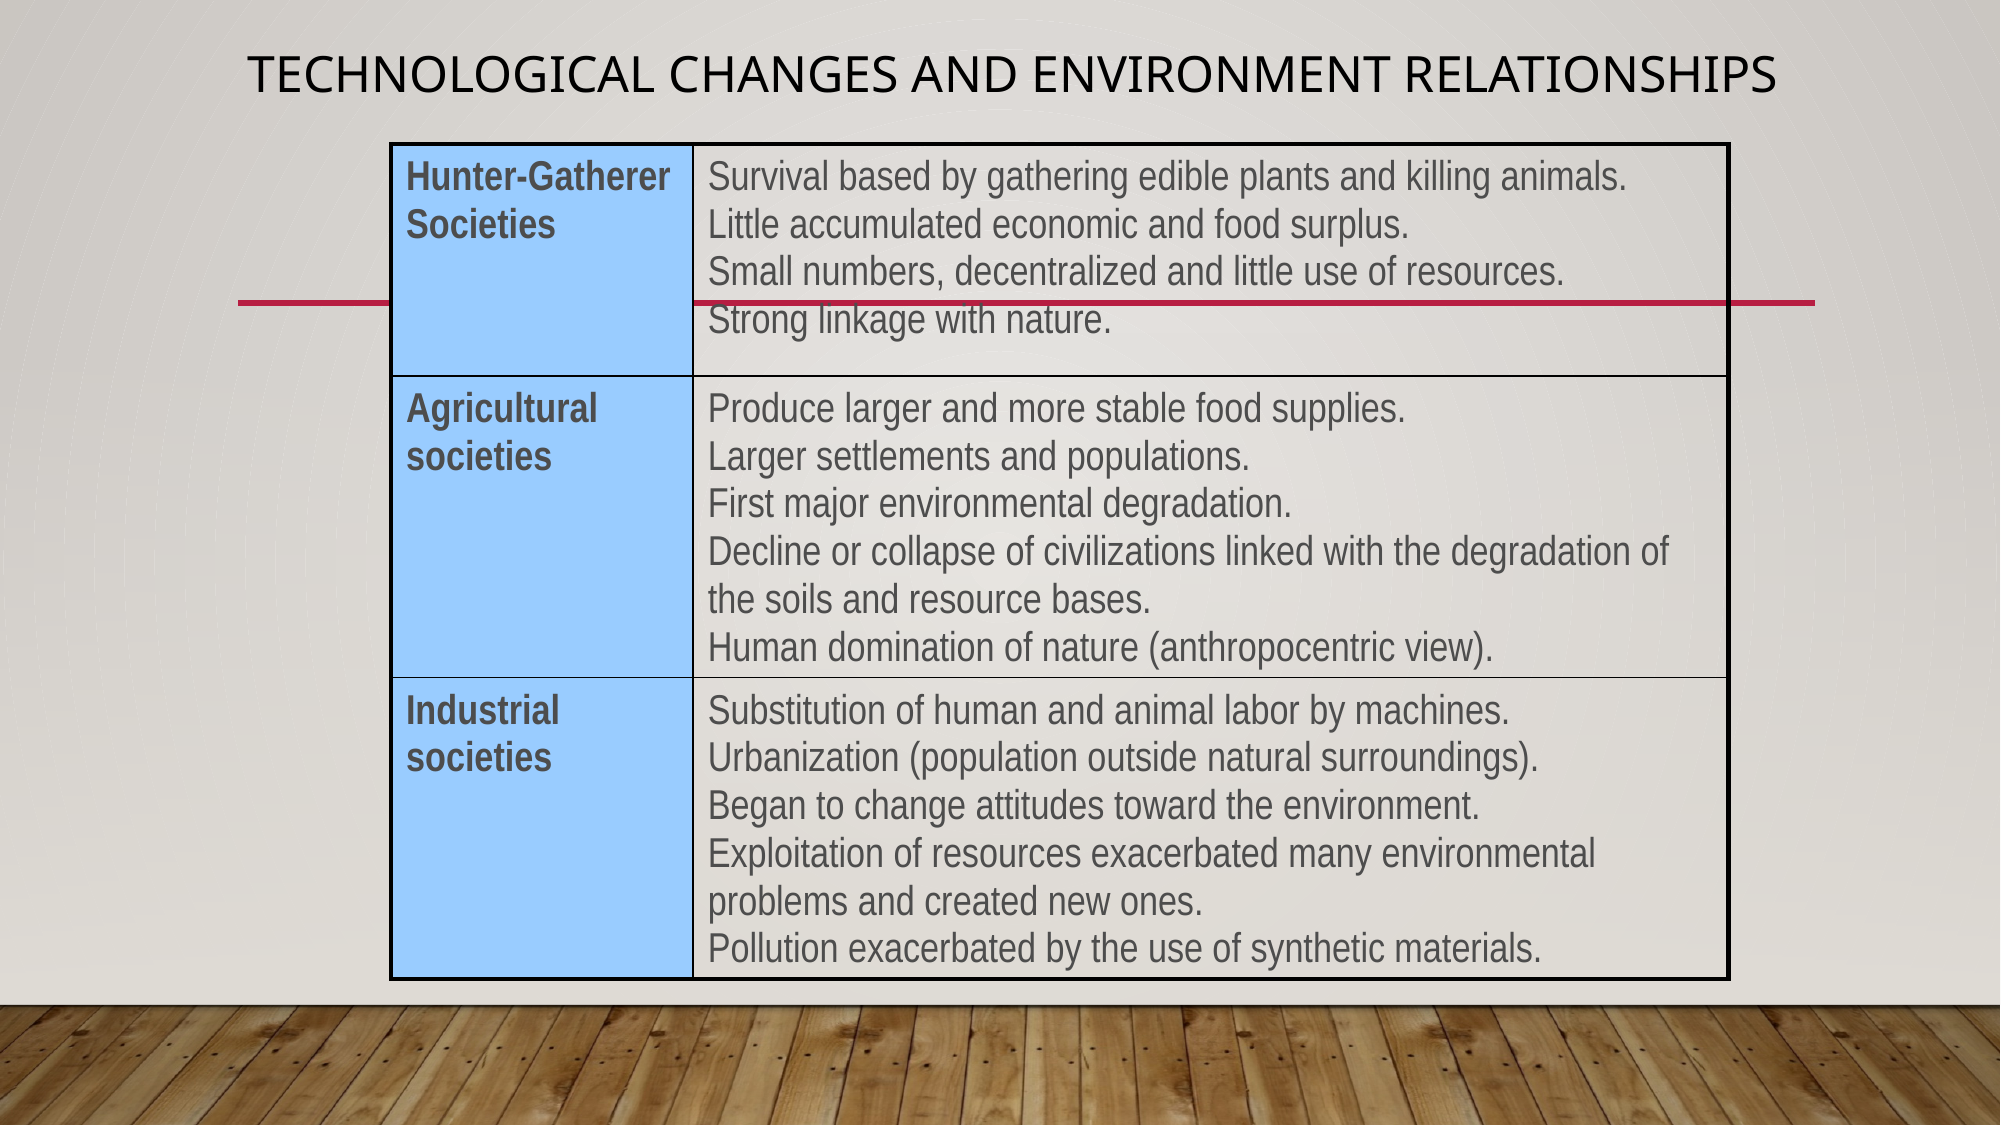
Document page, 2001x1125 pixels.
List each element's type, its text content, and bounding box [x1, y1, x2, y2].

table_cell Produce larger and more stable food supplies. Larger settlements and populations. First major environmental degradation. Decline or collapse of civilizations linked with the degradation of the soils and resource bases. Human domination of nature (anthropocentric view). [694, 377, 1726, 677]
table_header Hunter-Gatherer Societies [393, 146, 692, 375]
table_header Survival based by gathering edible plants and killing animals. Little accumulated economic and food surplus. Small numbers, decentralized and little use of resources. Strong linkage with nature. [694, 146, 1726, 375]
title Technological Changes and Environment Relationships [232, 42, 1808, 215]
picture [0, 1005, 2000, 1125]
table_cell Agricultural societies [393, 377, 692, 677]
table_cell Substitution of human and animal labor by machines. Urbanization (population outside natural surroundings). Began to change attitudes toward the environment. Exploitation of resources exacerbated many environmental problems and created new ones. Pollution exacerbated by the use of synthetic materials. [694, 678, 1726, 977]
table_cell Industrial societies [393, 678, 692, 977]
